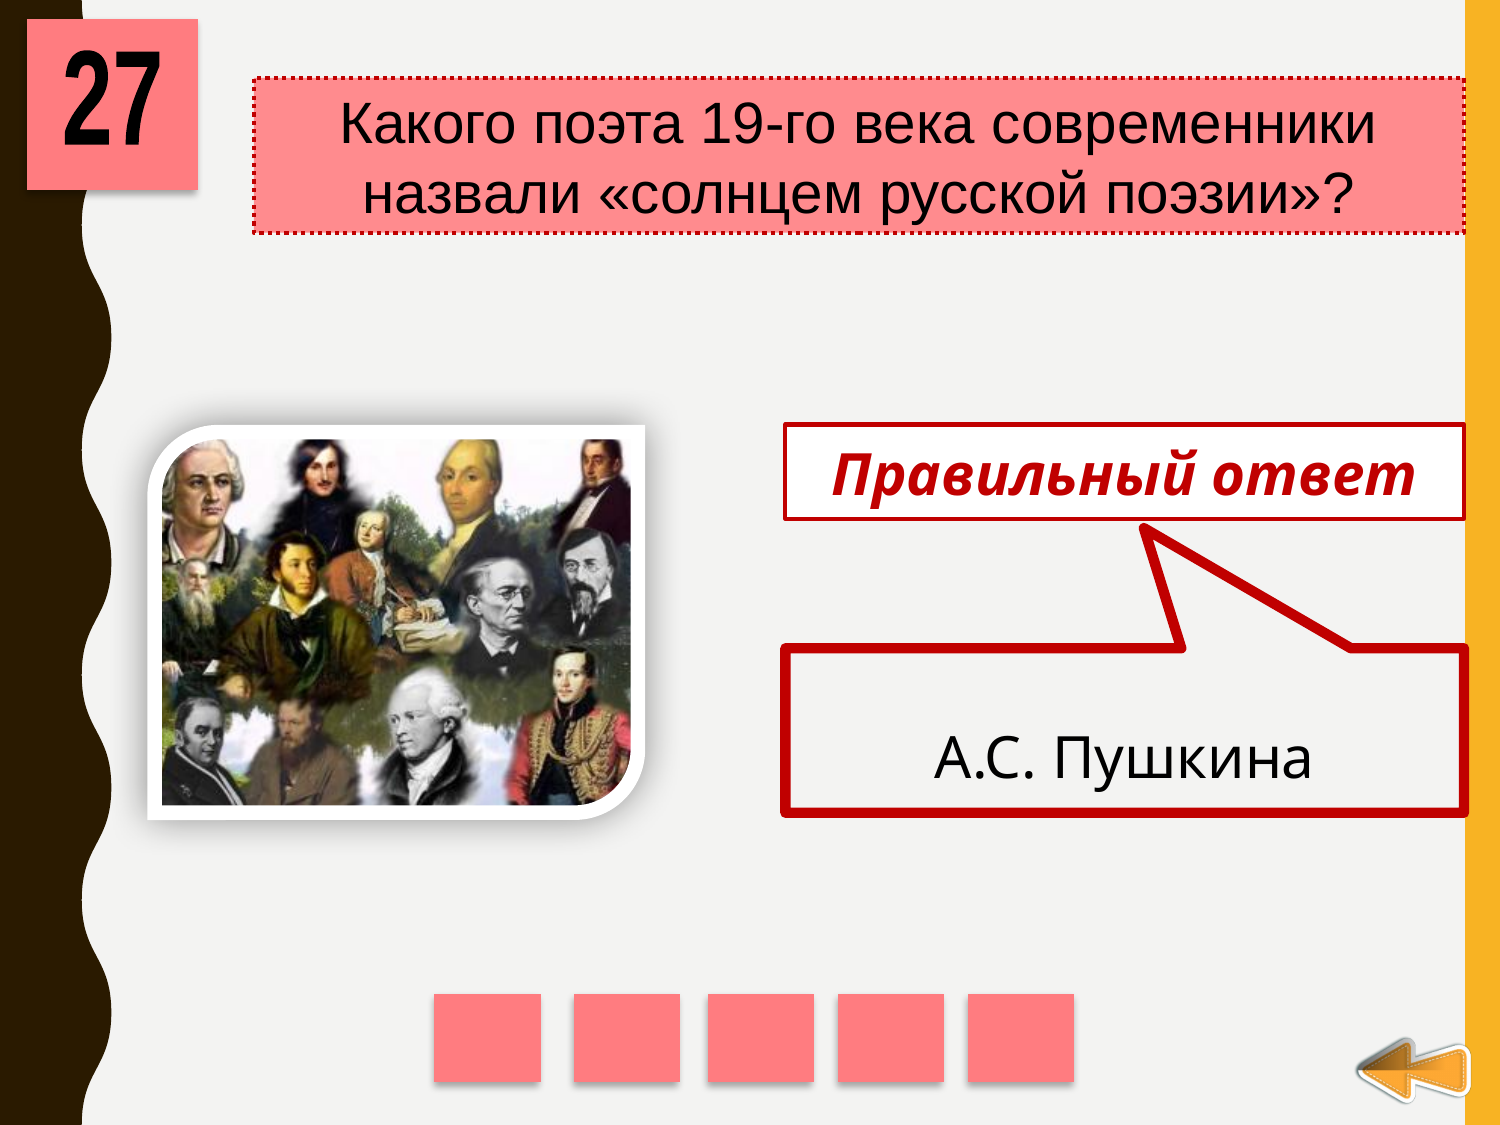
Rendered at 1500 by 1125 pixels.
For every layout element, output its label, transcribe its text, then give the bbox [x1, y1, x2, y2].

text_box [26, 19, 198, 191]
text_box [967, 994, 1075, 1083]
picture [1352, 1036, 1472, 1106]
text_box [434, 994, 541, 1083]
text_box А.С. Пушкина [784, 527, 1466, 814]
text_box [837, 994, 944, 1083]
text_box Правильный ответ [784, 423, 1465, 520]
text_box Какого поэта 19-го века современники назвали «солнцем русской поэзии»? [253, 77, 1464, 233]
text_box [707, 994, 814, 1083]
text_box [573, 994, 680, 1083]
picture [154, 432, 638, 813]
